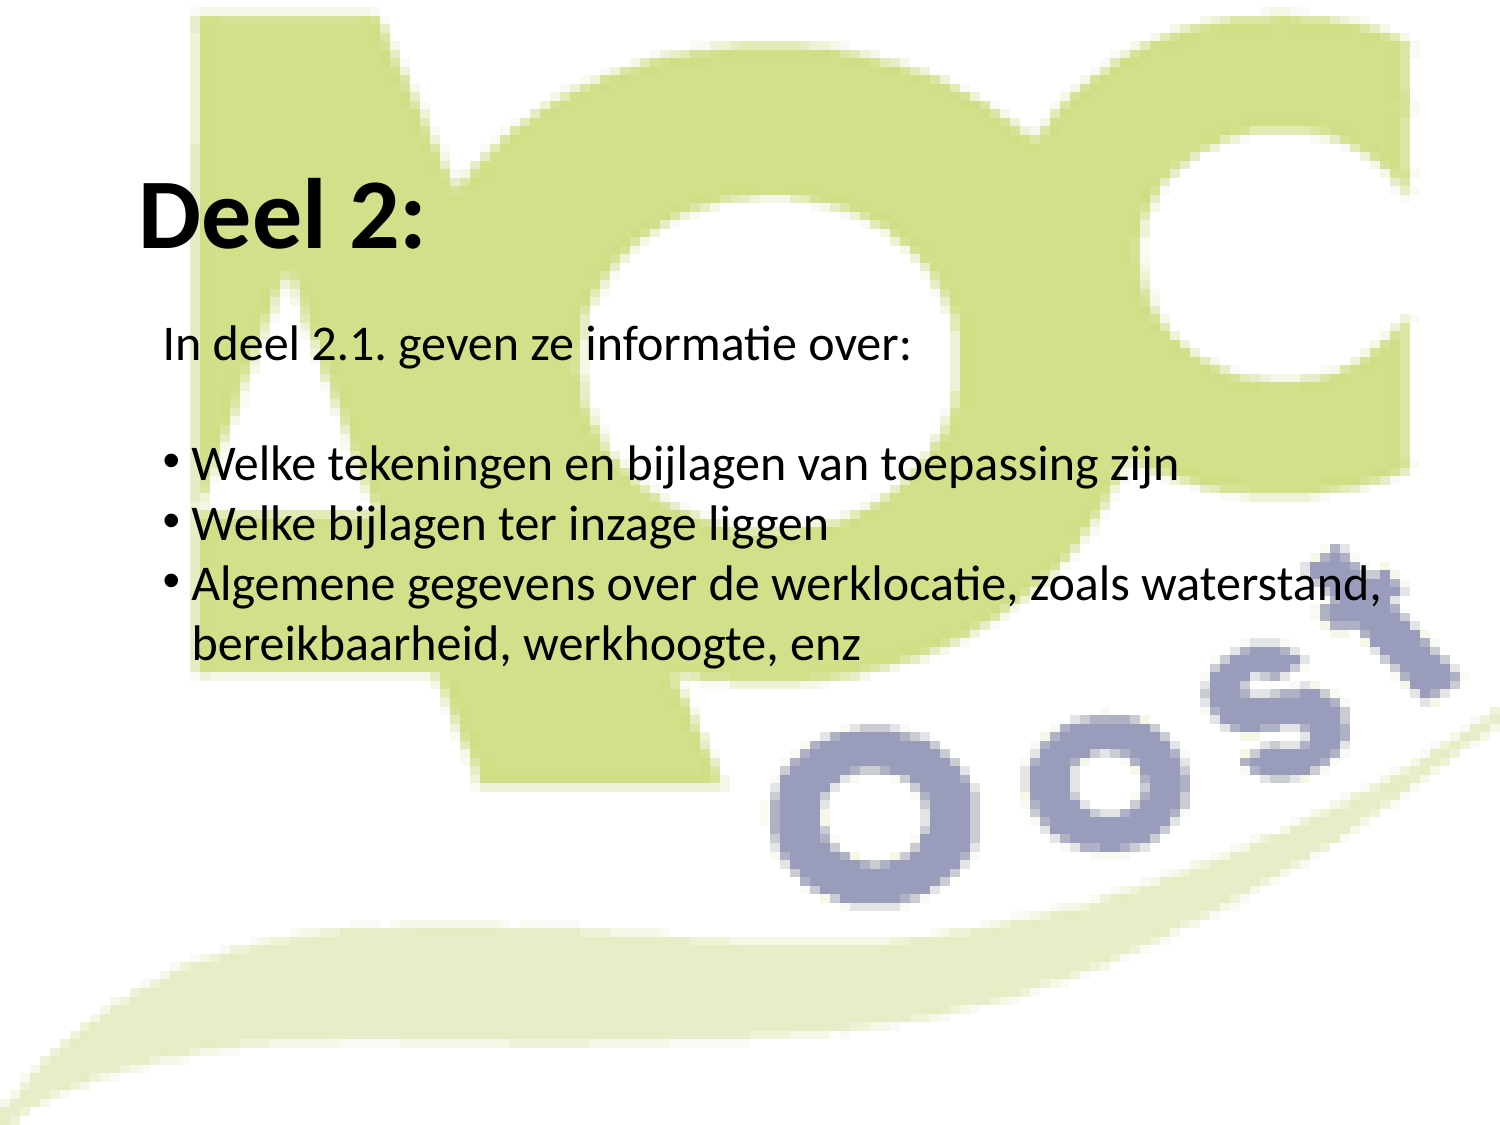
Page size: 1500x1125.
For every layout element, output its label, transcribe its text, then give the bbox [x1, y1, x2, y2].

text_box In deel 2.1. geven ze informatie over: Welke tekeningen en bijlagen van toepassing zijn Welke bijlagen ter inzage liggen Algemene gegevens over de werklocatie, zoals waterstand, bereikbaarheid, werkhoogte, enz [147, 302, 1424, 953]
title Deel 2: [123, 125, 1282, 291]
